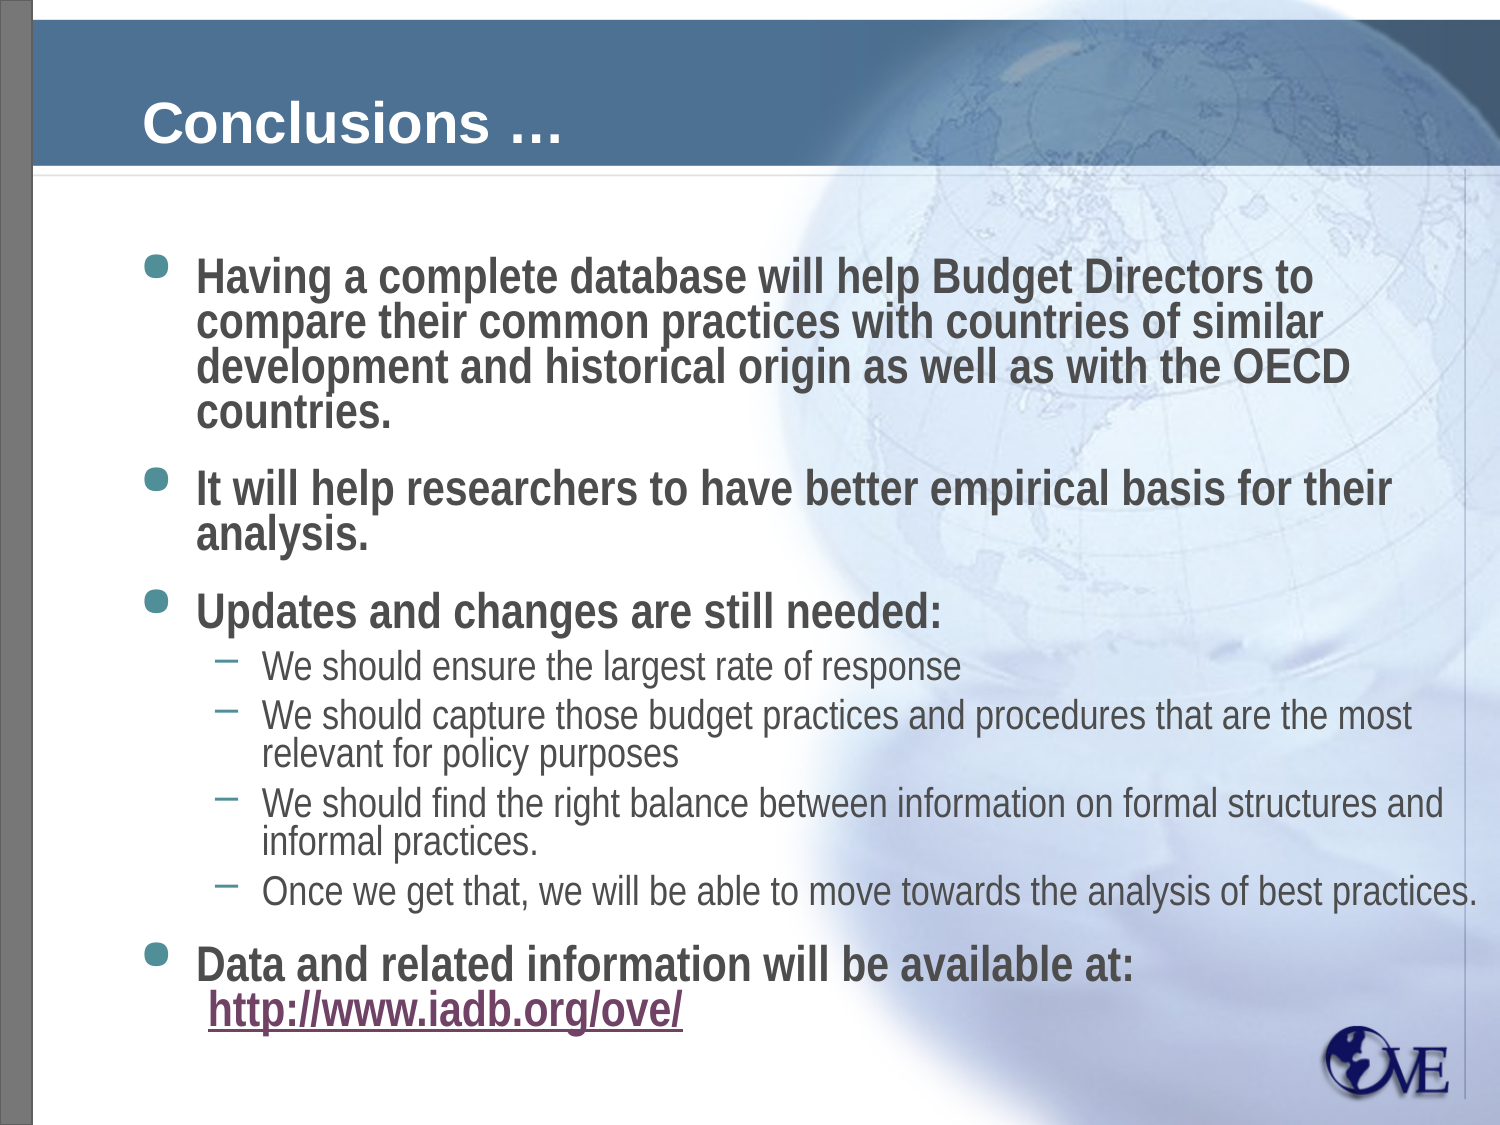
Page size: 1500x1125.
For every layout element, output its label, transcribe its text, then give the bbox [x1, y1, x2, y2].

picture [33, 0, 1500, 1125]
list Having a complete database will help Budget Directors to compare their common practices with countries of similar development and historical origin as well as with the OECD countries. It will help researchers to have better empirical basis for their analysis. Updates and changes are still needed: We should ensure the largest rate of response We should capture those budget practices and procedures that are the most relevant for policy purposes We should find the right balance between information on formal structures and informal practices. Once we get that, we will be able to move towards the analysis of best practices. Data and related information will be available at: http://www.iadb.org/ove/ [124, 249, 1500, 1088]
title Conclusions … [126, 16, 1461, 164]
